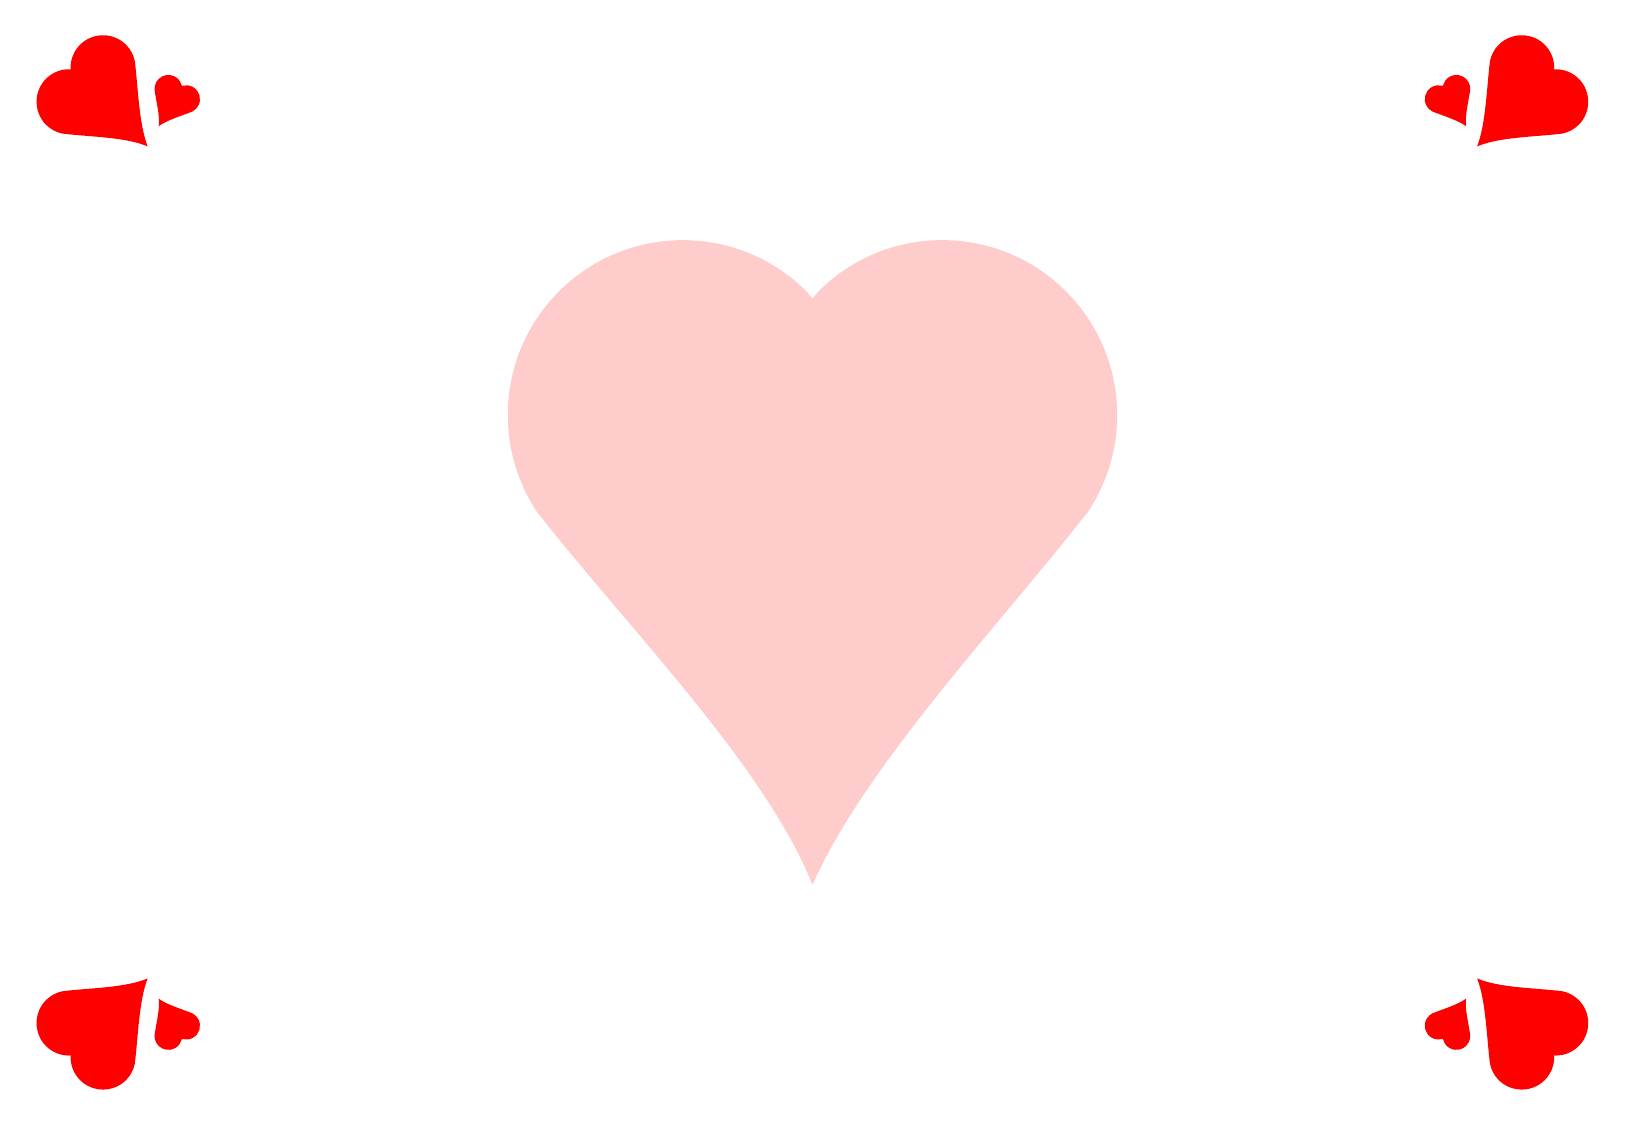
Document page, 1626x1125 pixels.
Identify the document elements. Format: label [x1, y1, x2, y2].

text_box [36, 35, 1589, 1090]
